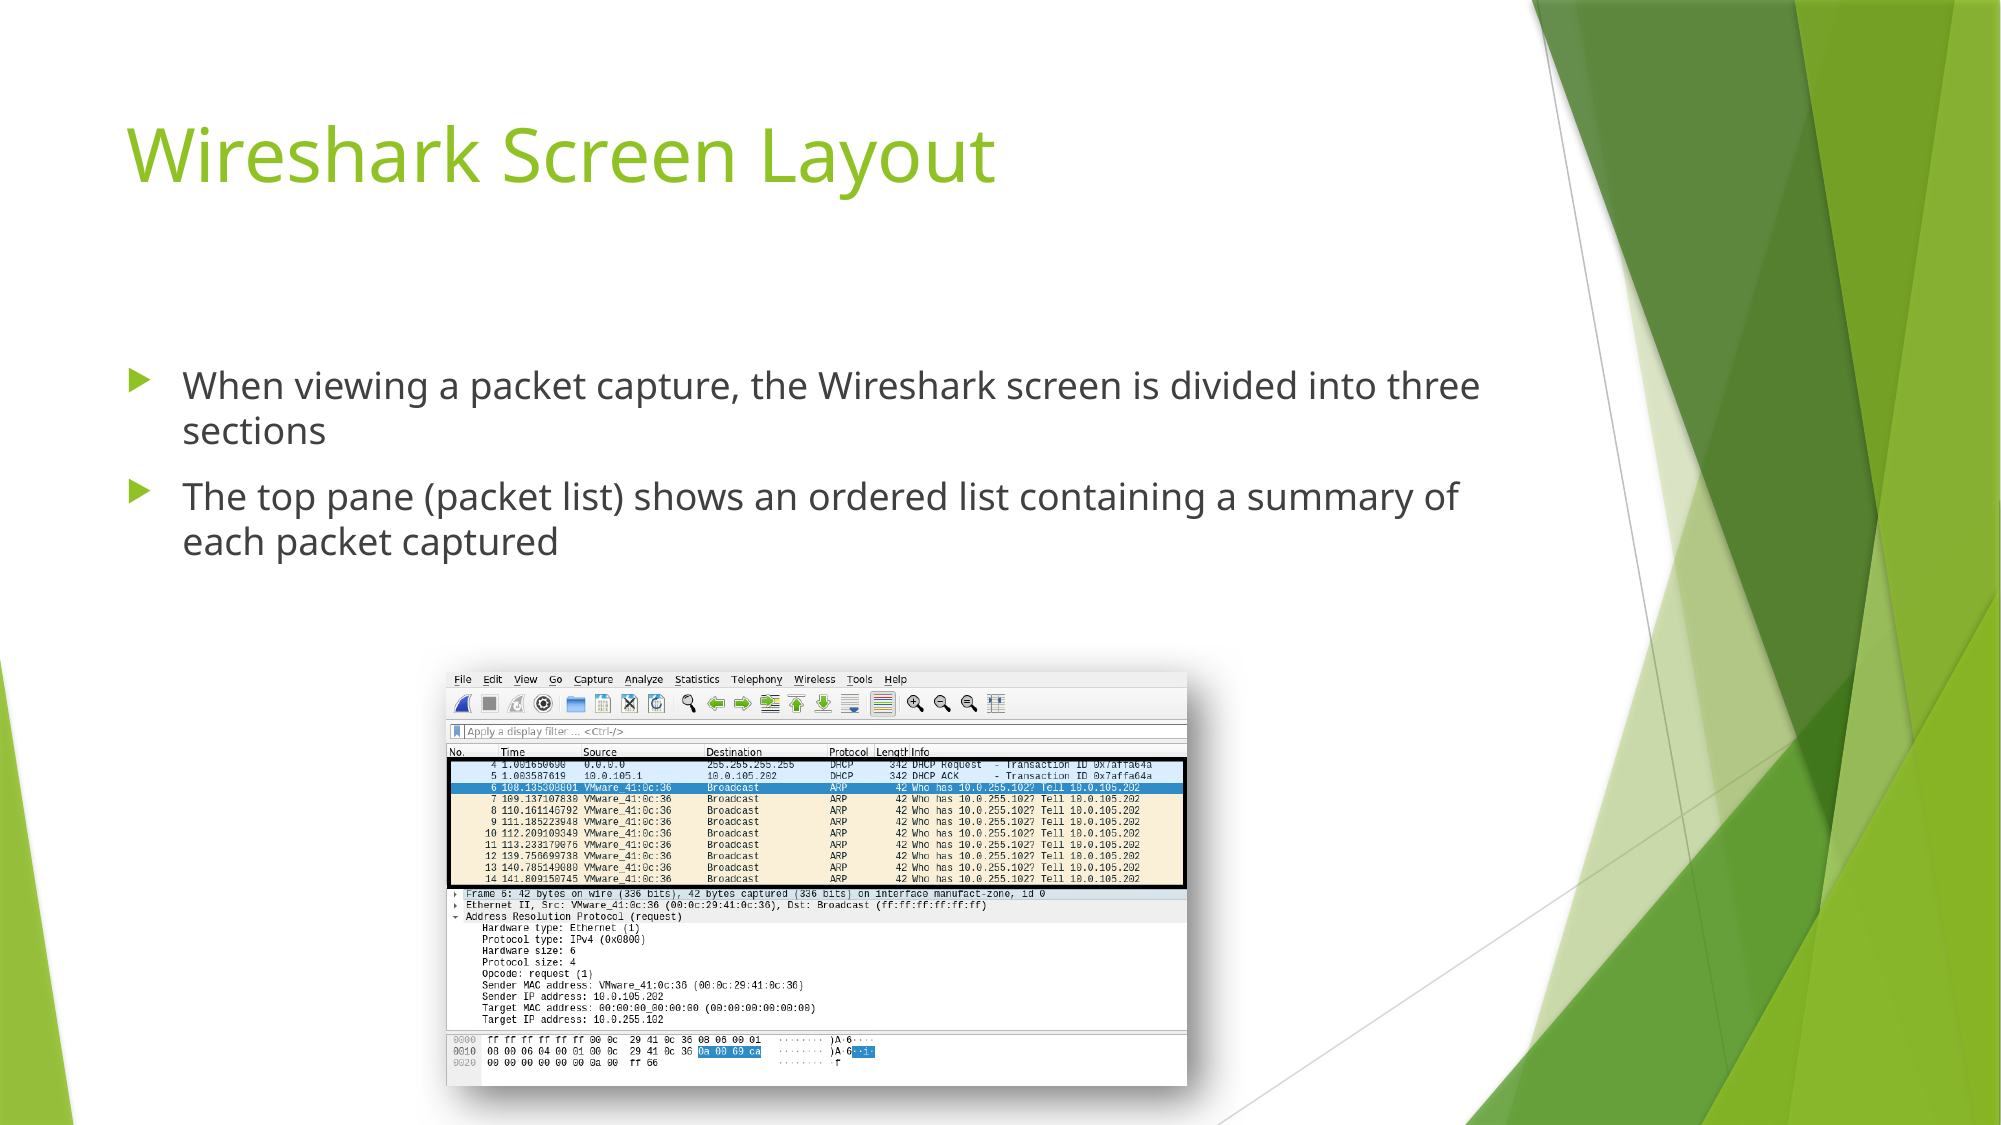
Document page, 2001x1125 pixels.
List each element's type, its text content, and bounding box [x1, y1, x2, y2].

picture [445, 672, 1187, 1086]
title Wireshark Screen Layout [111, 99, 1522, 317]
list When viewing a packet capture, the Wireshark screen is divided into three sections The top pane (packet list) shows an ordered list containing a summary of each packet captured [111, 354, 1522, 992]
